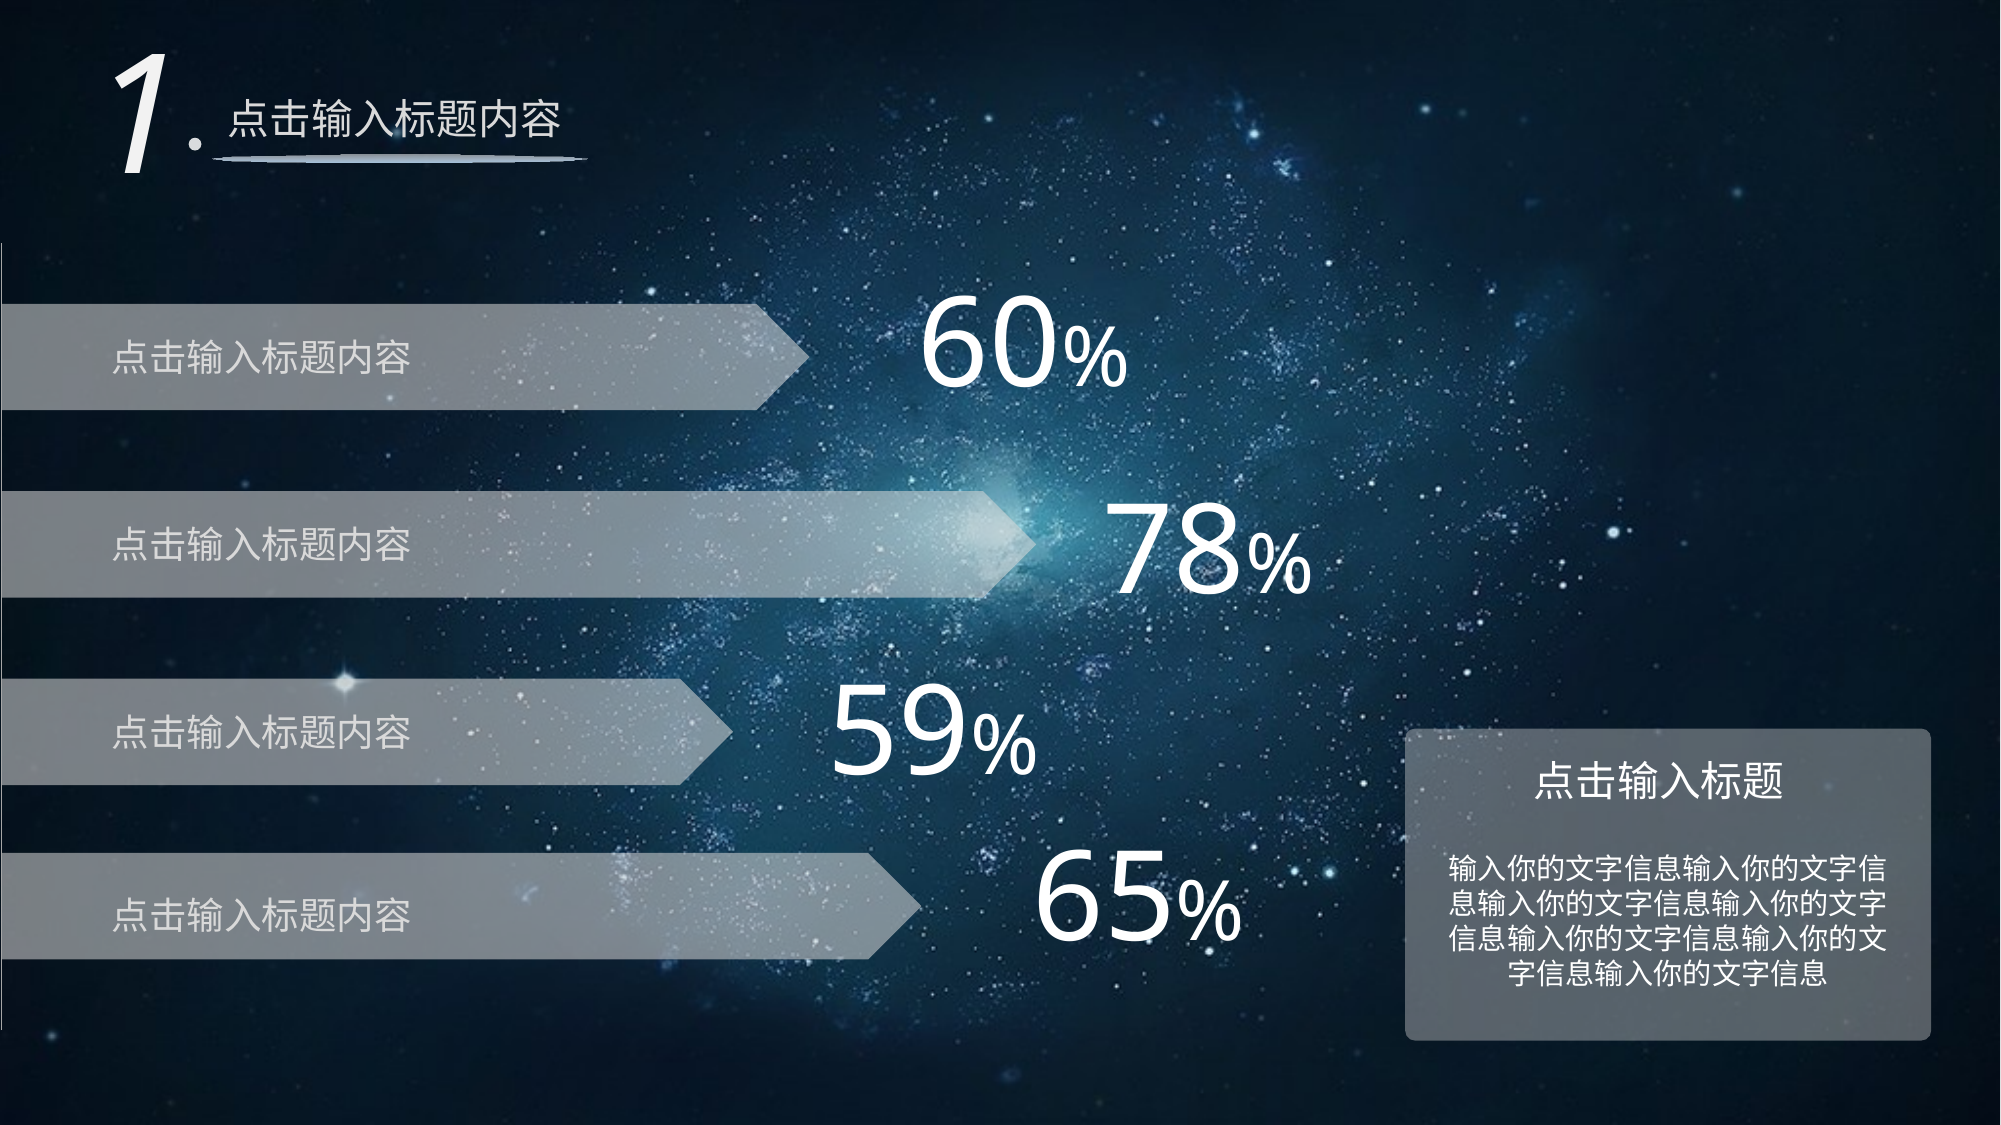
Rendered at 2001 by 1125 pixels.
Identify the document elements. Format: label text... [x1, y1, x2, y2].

text_box [2, 302, 812, 412]
text_box 点击输入标题内容 [97, 884, 427, 945]
text_box 65% [1018, 808, 1260, 974]
text_box 点击输入标题内容 [97, 514, 427, 574]
picture [0, 0, 2001, 1125]
text_box [199, 137, 203, 151]
text_box 输入你的文字信息输入你的文字信息输入你的文字信息输入你的文字信息输入你的文字信息输入你的文字信息输入你的文字信息 [1421, 843, 1915, 998]
text_box [209, 153, 591, 164]
text_box 1 [76, 0, 199, 215]
text_box 78% [1087, 461, 1330, 626]
text_box 点击输入标题内容 [97, 326, 427, 387]
text_box 60% [903, 253, 1145, 419]
text_box 点击输入标题 [1519, 747, 1800, 812]
text_box [1404, 727, 1933, 1042]
text_box 点击输入标题内容 [97, 701, 427, 762]
text_box [2, 677, 735, 787]
text_box 59% [812, 641, 1055, 807]
text_box [2, 851, 923, 961]
text_box 点击输入标题内容 [212, 85, 577, 151]
text_box [2, 490, 1038, 599]
